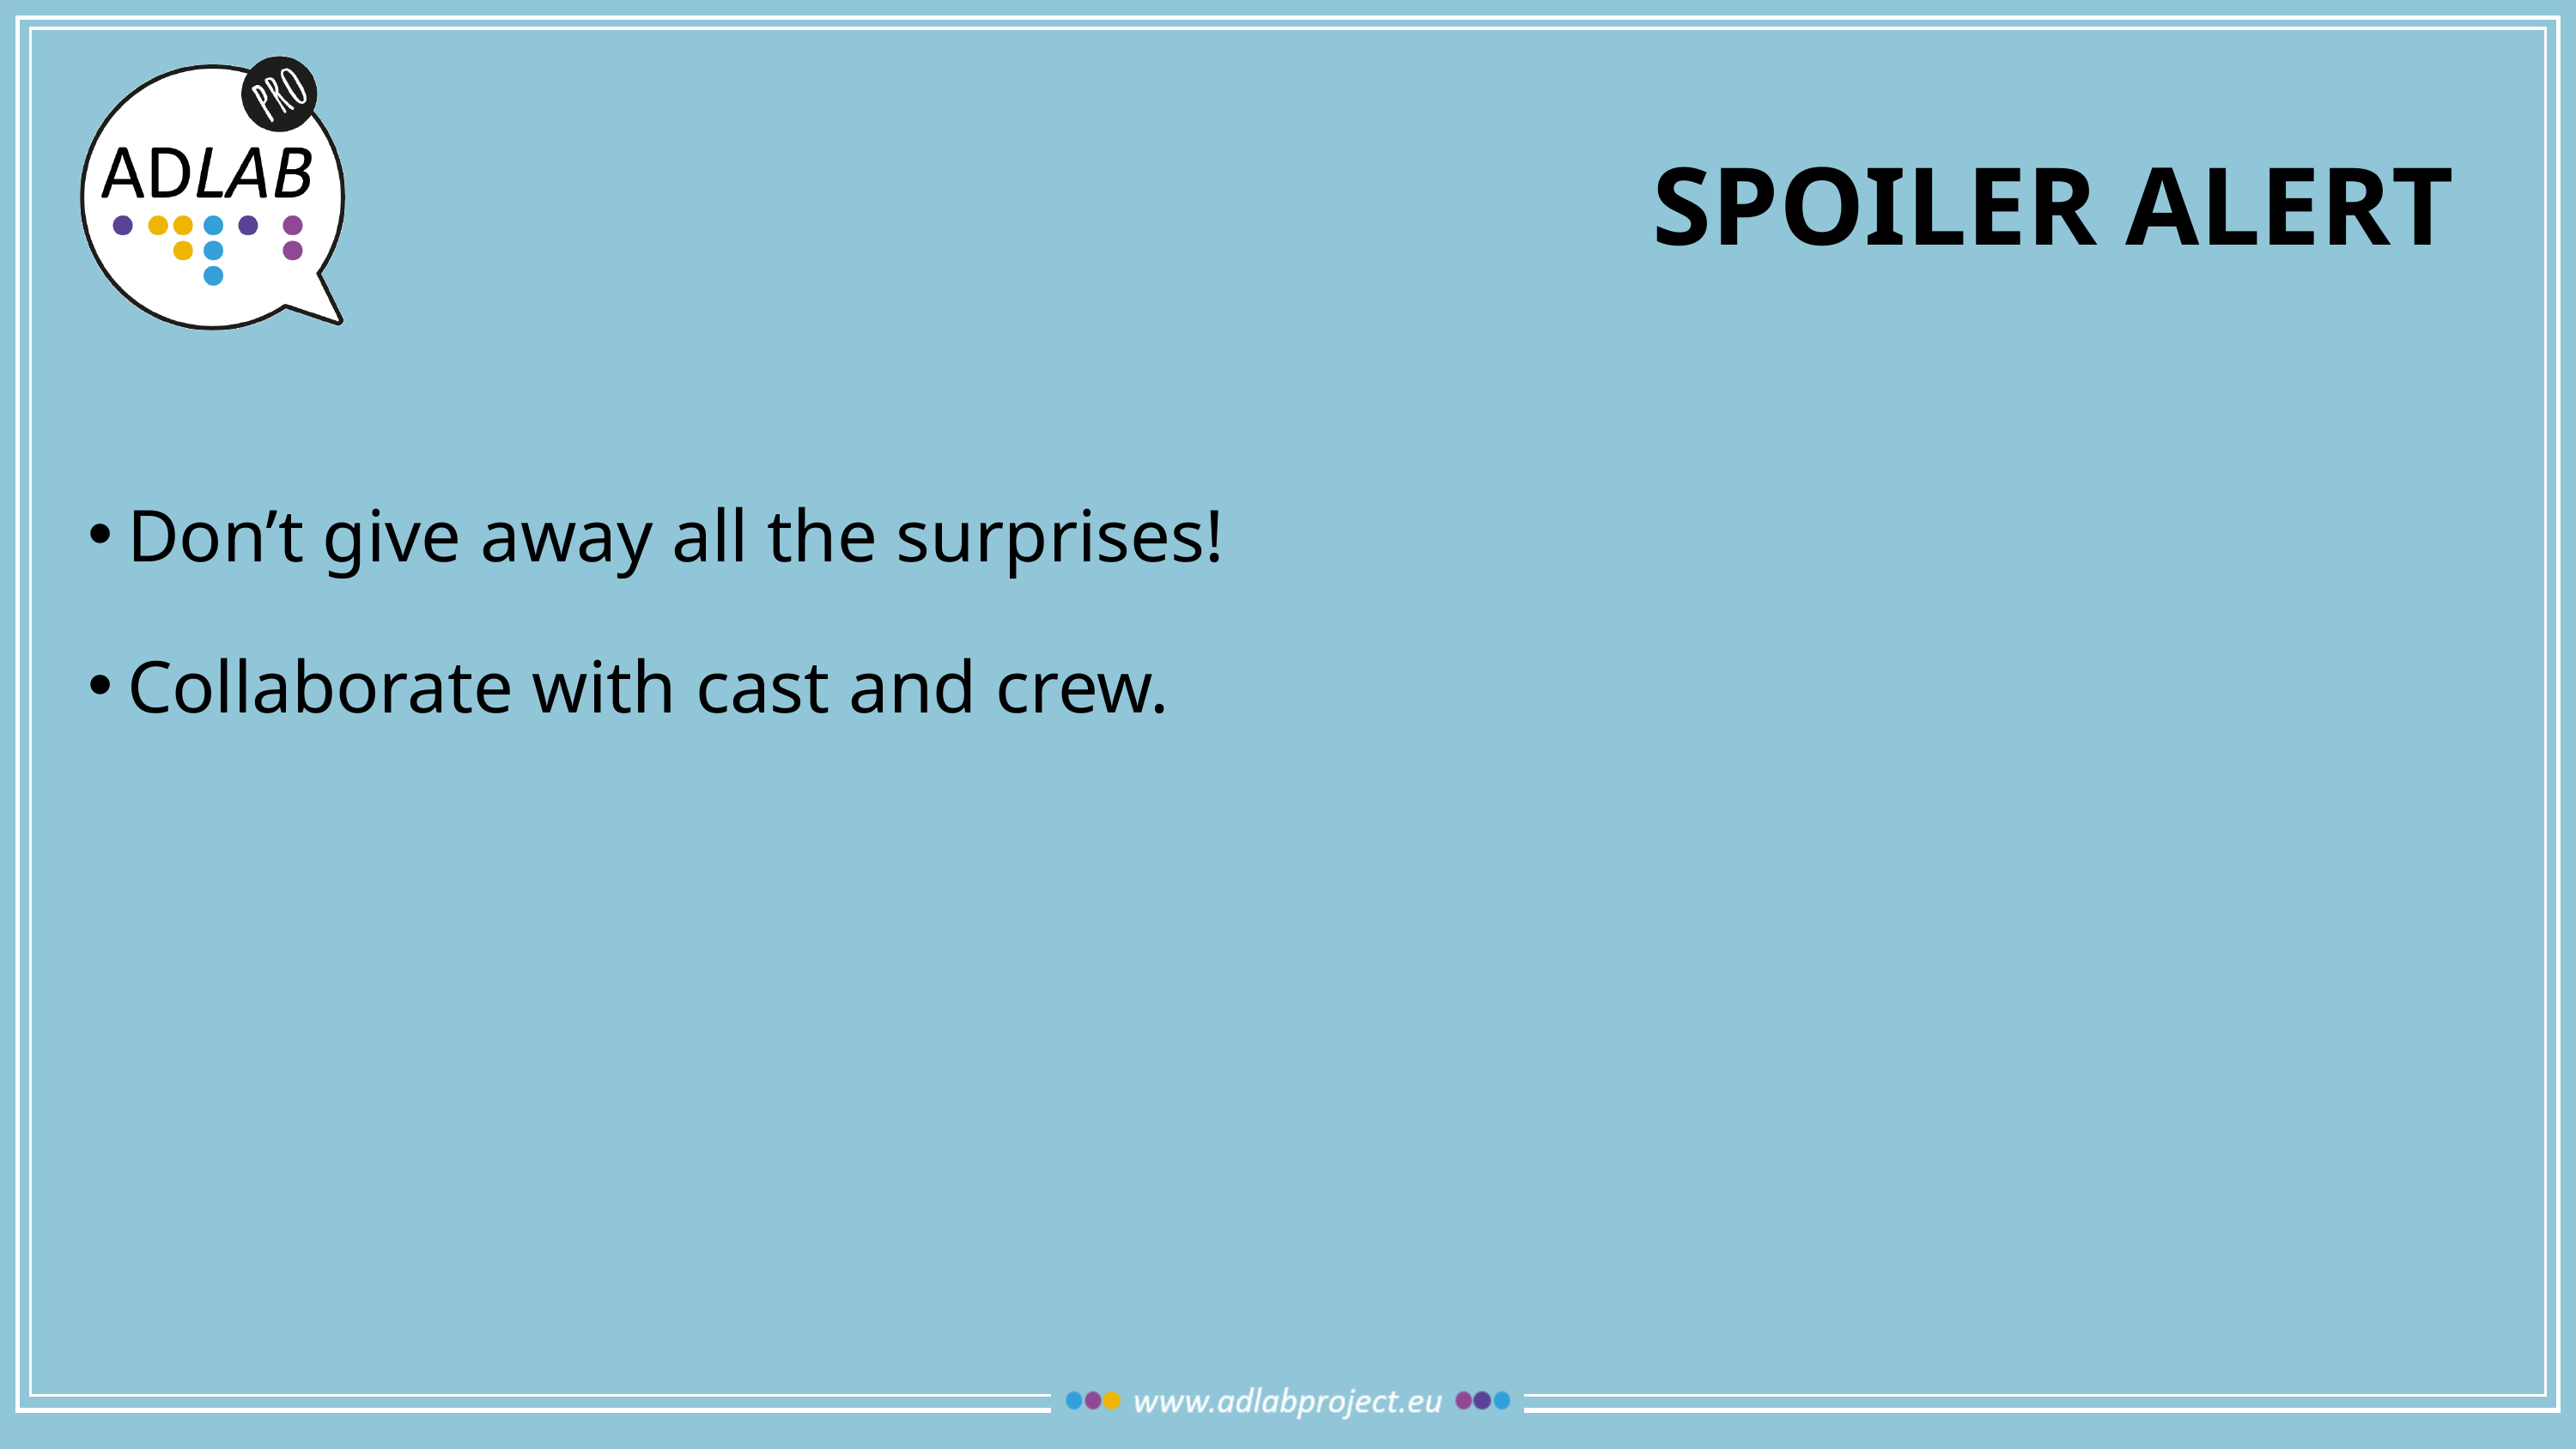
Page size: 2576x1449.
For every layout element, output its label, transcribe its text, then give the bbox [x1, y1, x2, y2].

list Don’t give away all the surprises! Collaborate with cast and crew. [75, 440, 2501, 1122]
picture [72, 49, 353, 330]
picture [1051, 1378, 1524, 1429]
title Spoiler alert [384, 70, 2467, 351]
